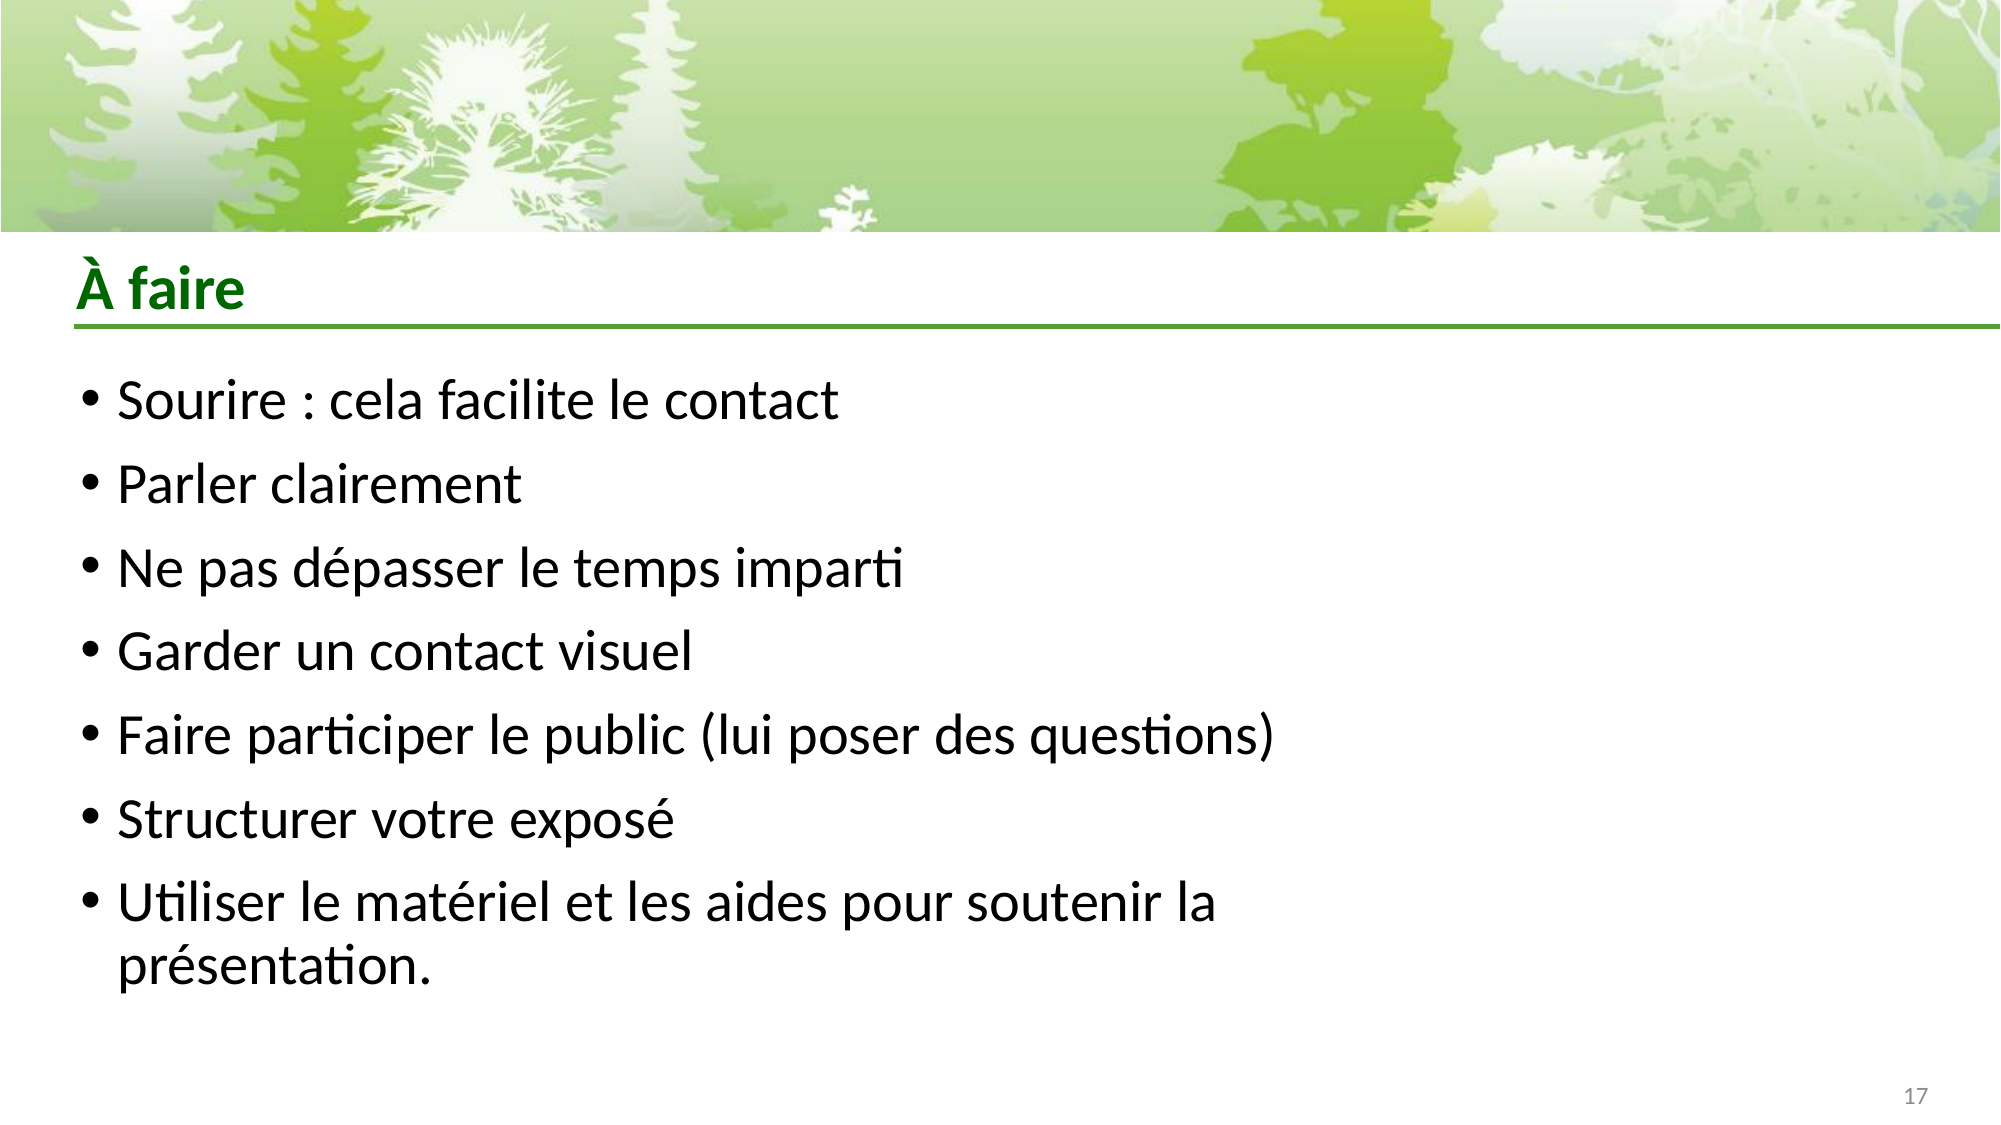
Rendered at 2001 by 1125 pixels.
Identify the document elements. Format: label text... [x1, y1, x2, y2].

title À faire [61, 195, 1412, 384]
list Sourire : cela facilite le contact Parler clairement Ne pas dépasser le temps imparti Garder un contact visuel Faire participer le public (lui poser des questions) Structurer votre exposé Utiliser le matériel et les aides pour soutenir la présentation. [65, 362, 1416, 1105]
slide_number 17 [1493, 1065, 1944, 1125]
picture [0, 0, 2000, 232]
